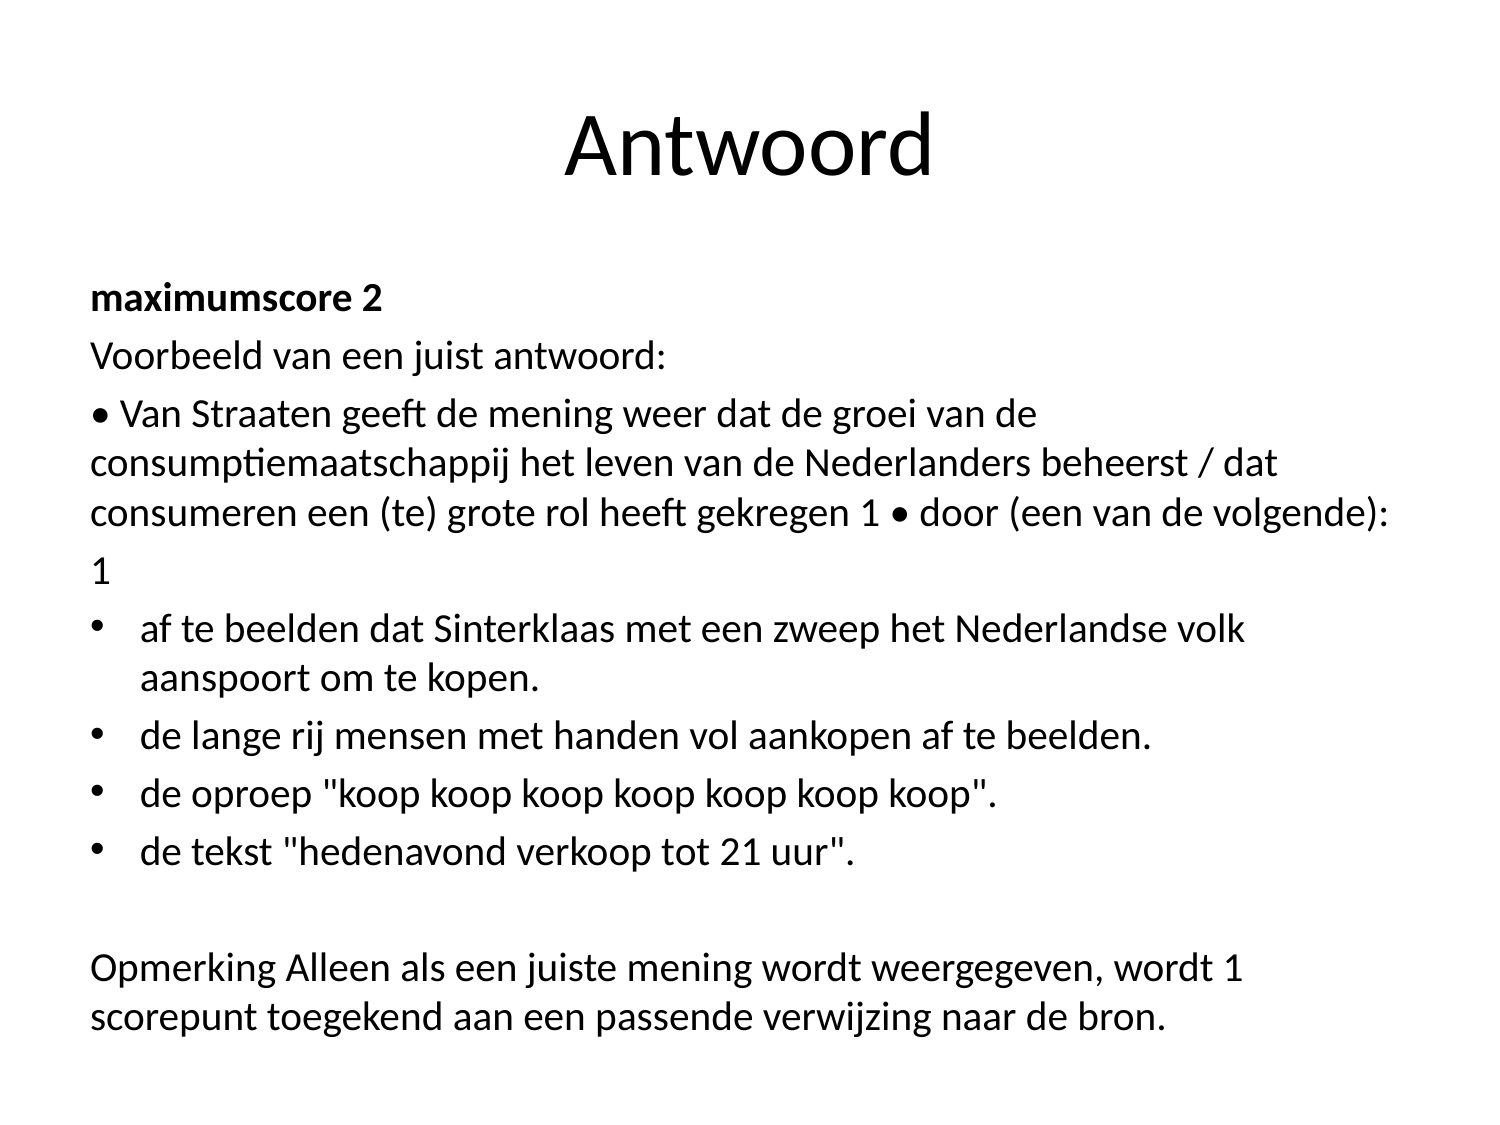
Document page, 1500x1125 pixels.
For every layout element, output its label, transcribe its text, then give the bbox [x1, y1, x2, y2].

title Antwoord [75, 45, 1425, 233]
list maximumscore 2 Voorbeeld van een juist antwoord: • Van Straaten geeft de mening weer dat de groei van de consumptiemaatschappij het leven van de Nederlanders beheerst / dat consumeren een (te) grote rol heeft gekregen 1 • door (een van de volgende): 1 af te beelden dat Sinterklaas met een zweep het Nederlandse volk aanspoort om te kopen. de lange rij mensen met handen vol aankopen af te beelden. de oproep "koop koop koop koop koop koop koop". de tekst "hedenavond verkoop tot 21 uur". Opmerking Alleen als een juiste mening wordt weergegeven, wordt 1 scorepunt toegekend aan een passende verwijzing naar de bron. [75, 262, 1425, 1071]
